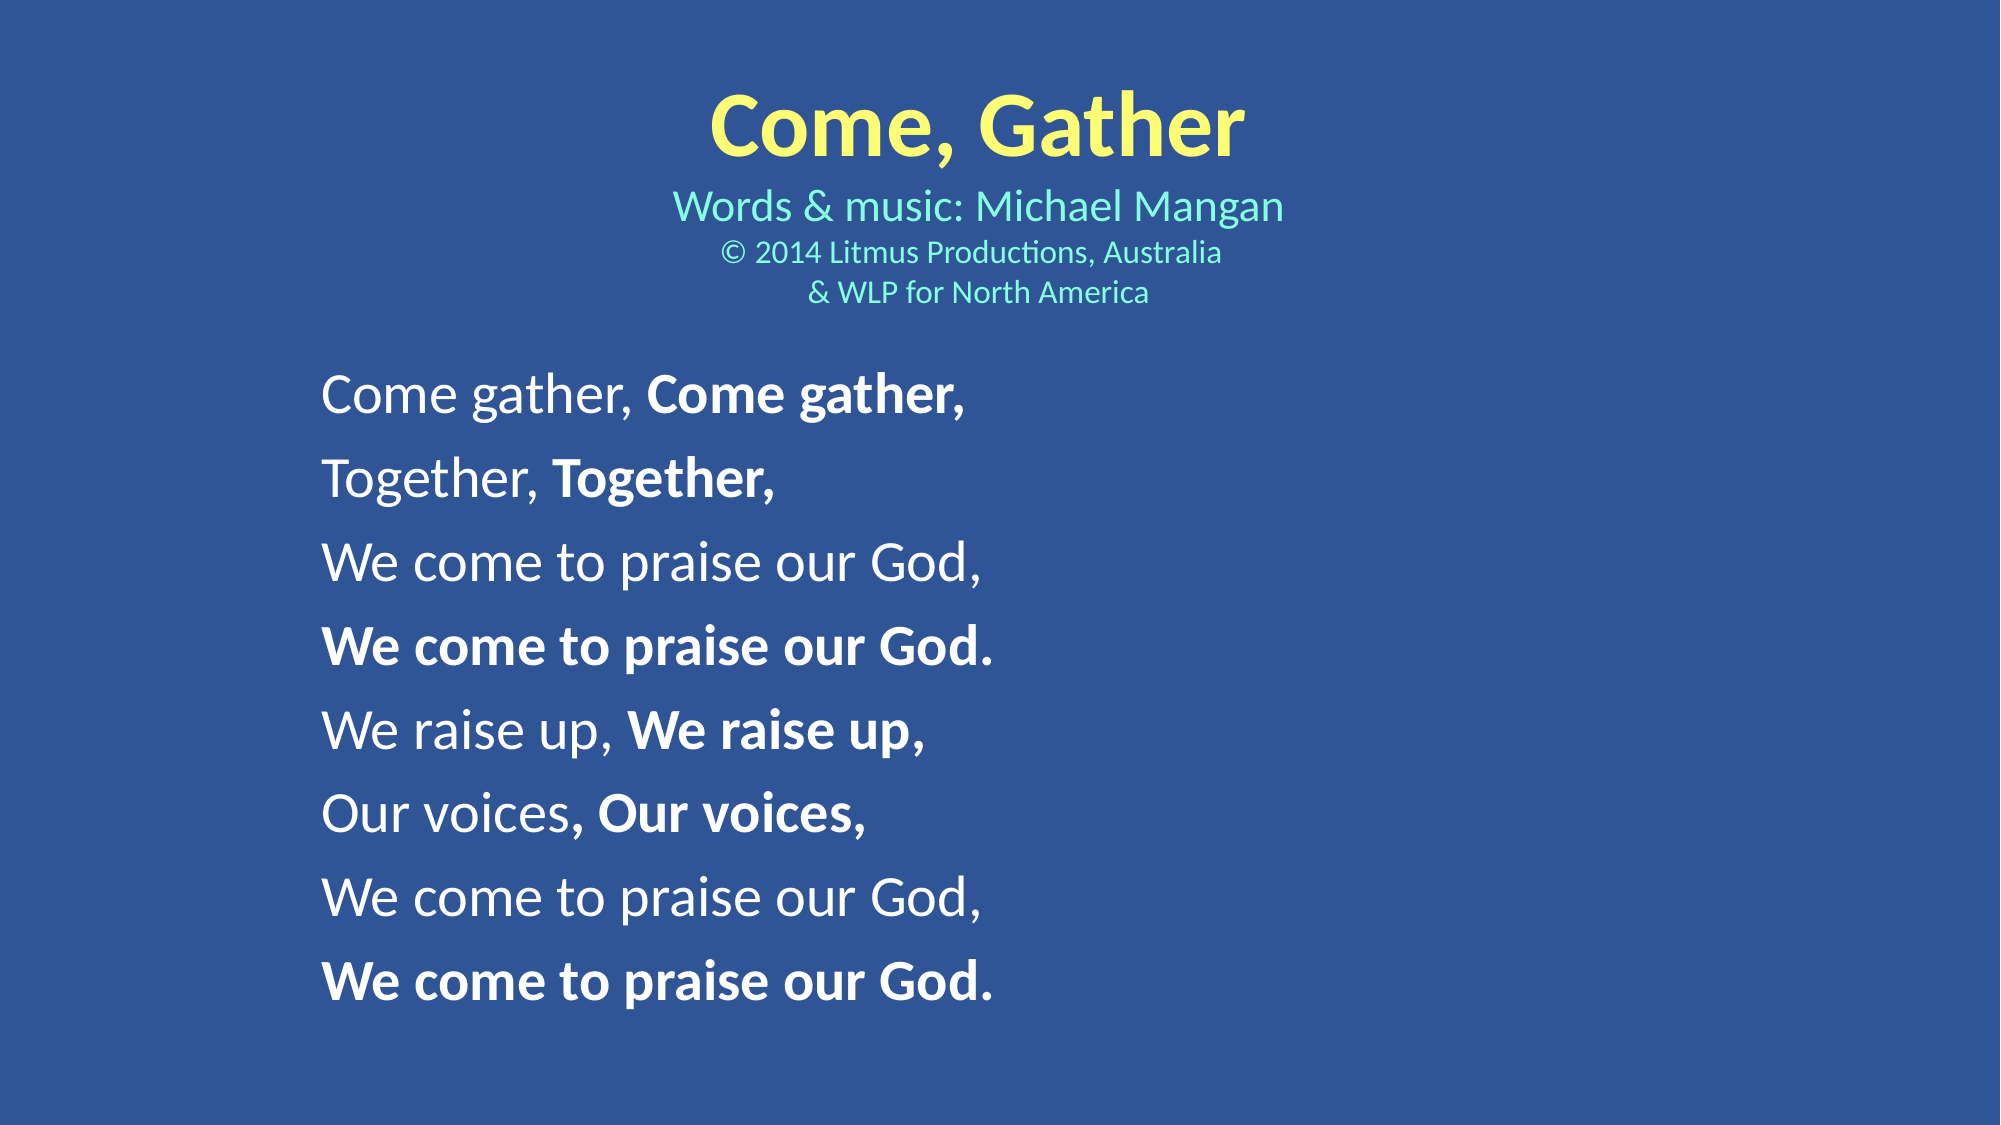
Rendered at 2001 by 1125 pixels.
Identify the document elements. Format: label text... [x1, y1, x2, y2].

text_box Come, Gather Words & music: Michael Mangan © 2014 Litmus Productions, Australia & WLP for North America [291, 7, 1667, 366]
list Come gather, Come gather, Together, Together, We come to praise our God, We come to praise our God. We raise up, We raise up, Our voices, Our voices, We come to praise our God, We come to praise our God. [306, 356, 1694, 1040]
